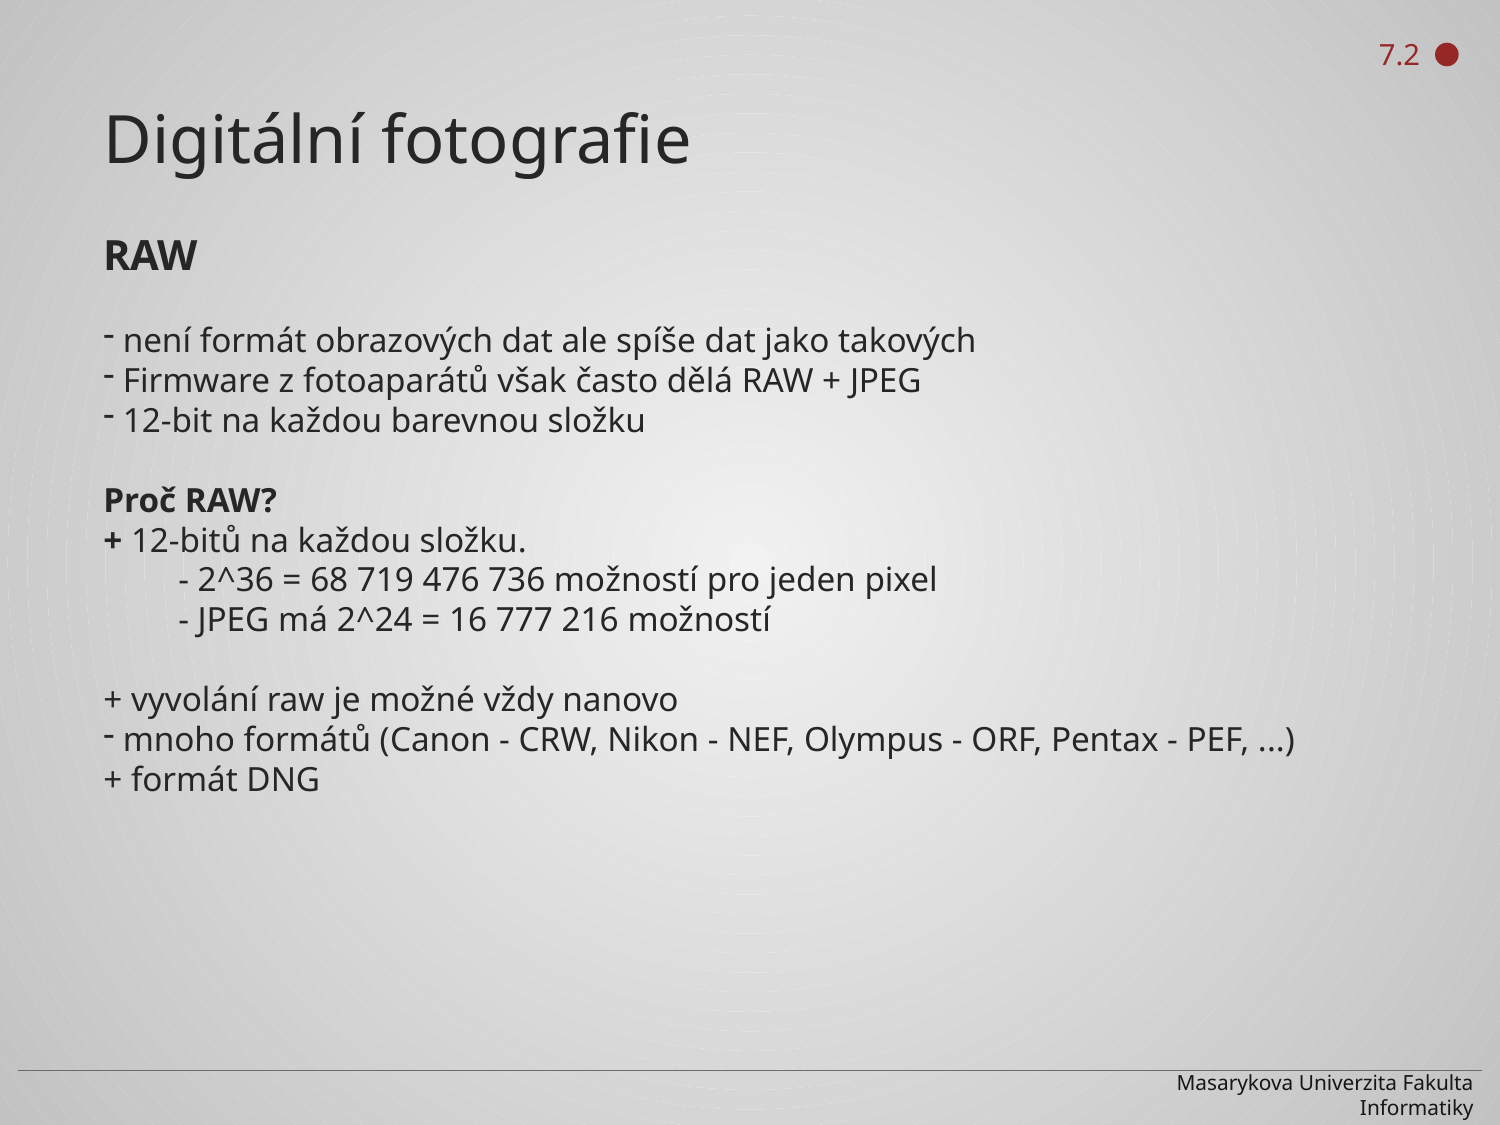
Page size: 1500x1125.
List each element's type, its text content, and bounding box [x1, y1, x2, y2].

text_box RAW není formát obrazových dat ale spíše dat jako takových Firmware z fotoaparátů však často dělá RAW + JPEG 12-bit na každou barevnou složku Proč RAW? + 12-bitů na každou složku. - 2^36 = 68 719 476 736 možností pro jeden pixel - JPEG má 2^24 = 16 777 216 možností + vyvolání raw je možné vždy nanovo mnoho formátů (Canon - CRW, Nikon - NEF, Olympus - ORF, Pentax - PEF, ...) + formát DNG [88, 221, 1436, 886]
text_box 7.2 [1364, 29, 1459, 79]
text_box Digitální fotografie [88, 89, 1436, 221]
footer Masarykova Univerzita Fakulta Informatiky [1092, 1065, 1489, 1125]
